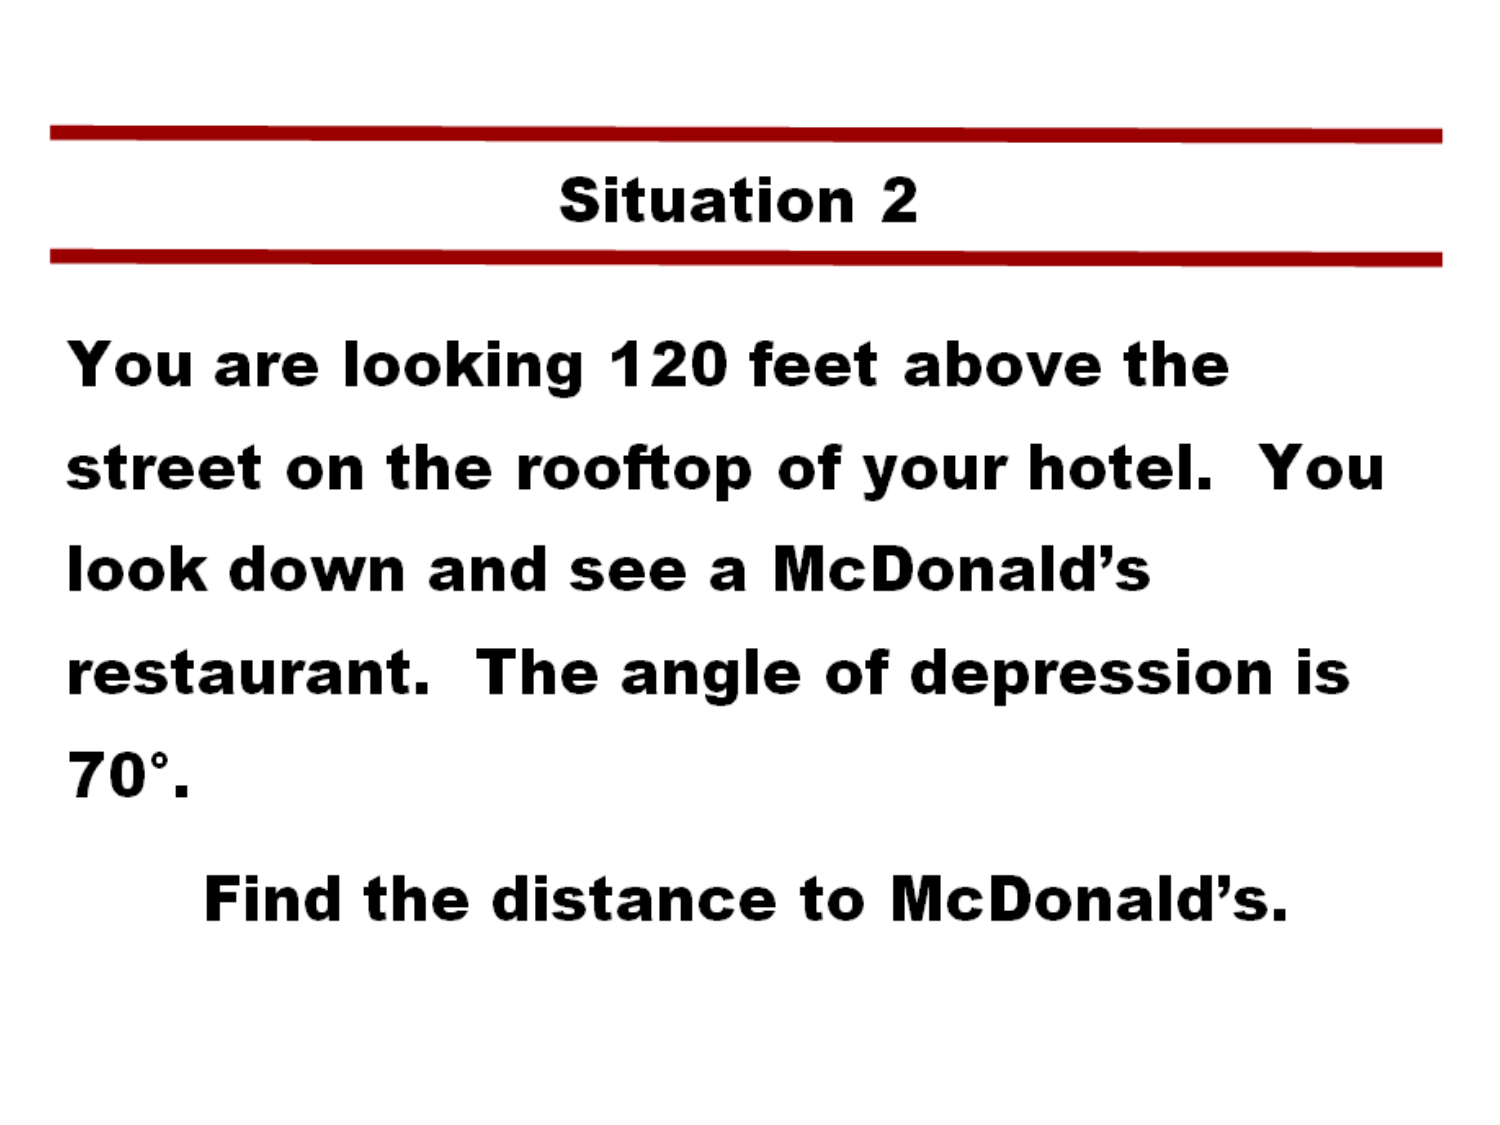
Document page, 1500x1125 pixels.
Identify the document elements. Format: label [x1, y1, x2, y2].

picture [29, 103, 1473, 999]
